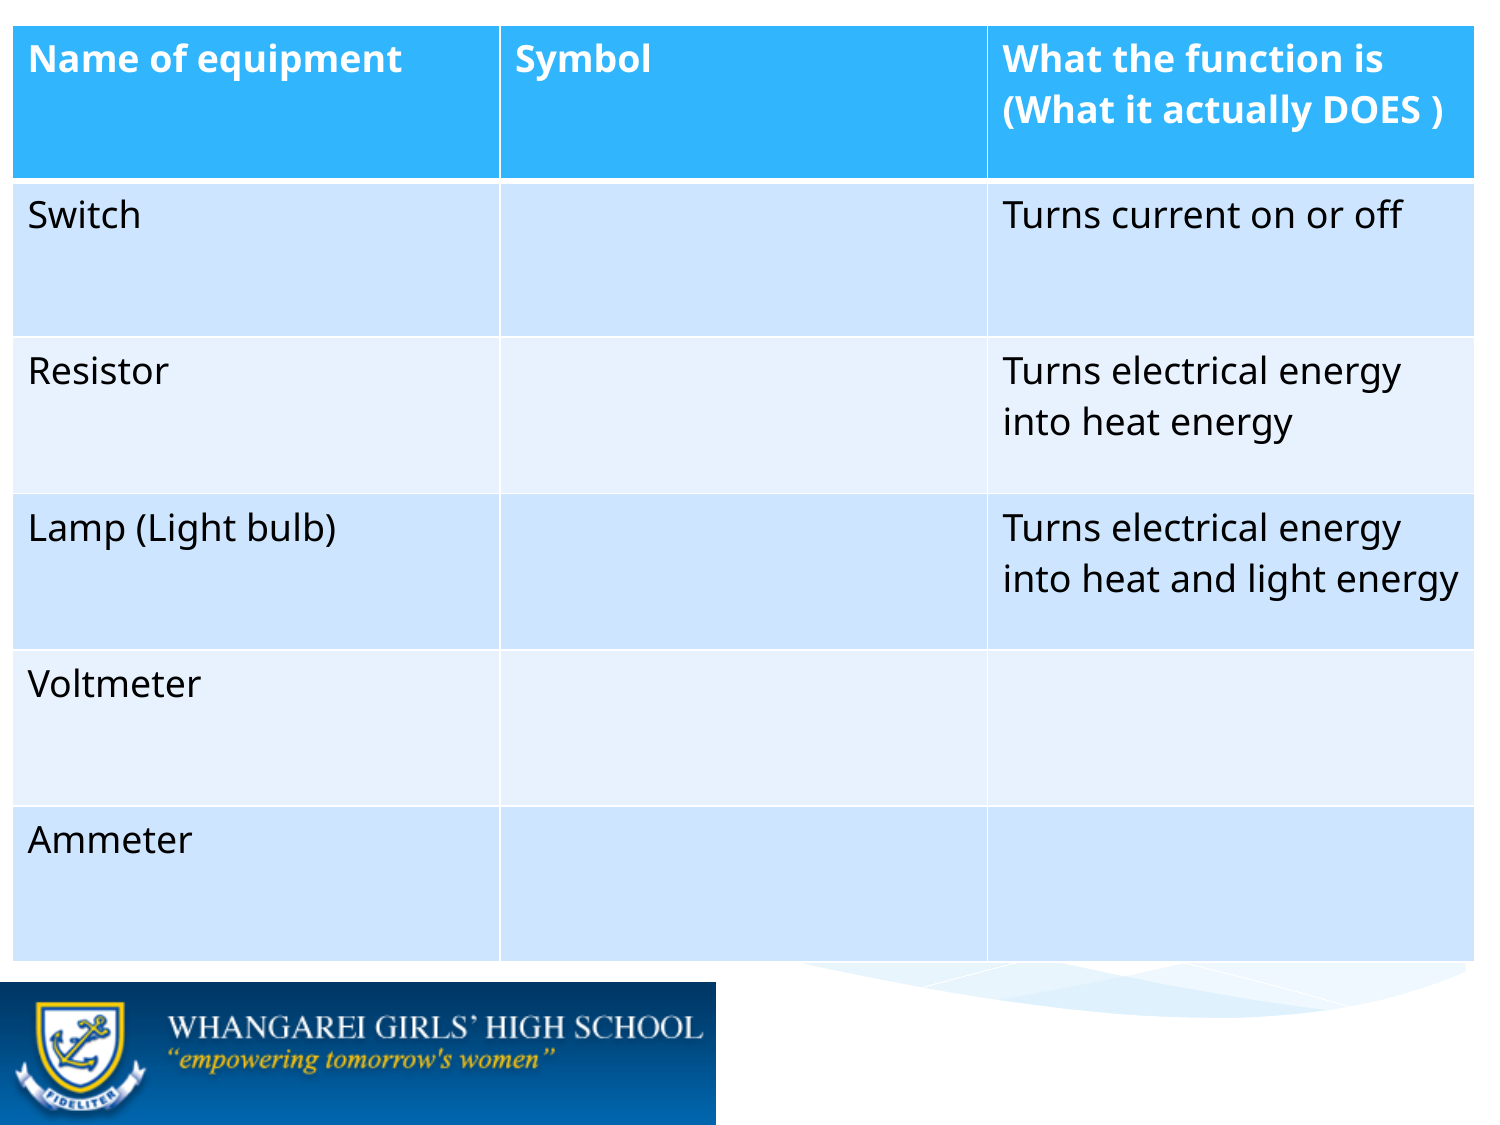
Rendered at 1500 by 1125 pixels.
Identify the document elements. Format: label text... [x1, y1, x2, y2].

table_cell Resistor [13, 338, 499, 493]
table_cell [988, 651, 1474, 805]
table_cell [501, 184, 987, 336]
picture [0, 982, 716, 1125]
table_cell Turns current on or off [988, 184, 1474, 336]
table_cell [501, 494, 987, 649]
table_cell [501, 338, 987, 493]
table_header What the function is (What it actually DOES ) [988, 26, 1474, 178]
table_cell Turns electrical energy into heat energy [988, 338, 1474, 493]
table_cell Turns electrical energy into heat and light energy [988, 494, 1474, 649]
table_cell [988, 807, 1474, 961]
table_header Name of equipment [13, 26, 499, 178]
table_header Symbol [501, 26, 987, 178]
table_cell Voltmeter [13, 651, 499, 805]
table_cell [501, 651, 987, 805]
table_cell Ammeter [13, 807, 499, 961]
table_cell Switch [13, 184, 499, 336]
table_cell [501, 807, 987, 961]
table_cell Lamp (Light bulb) [13, 494, 499, 649]
